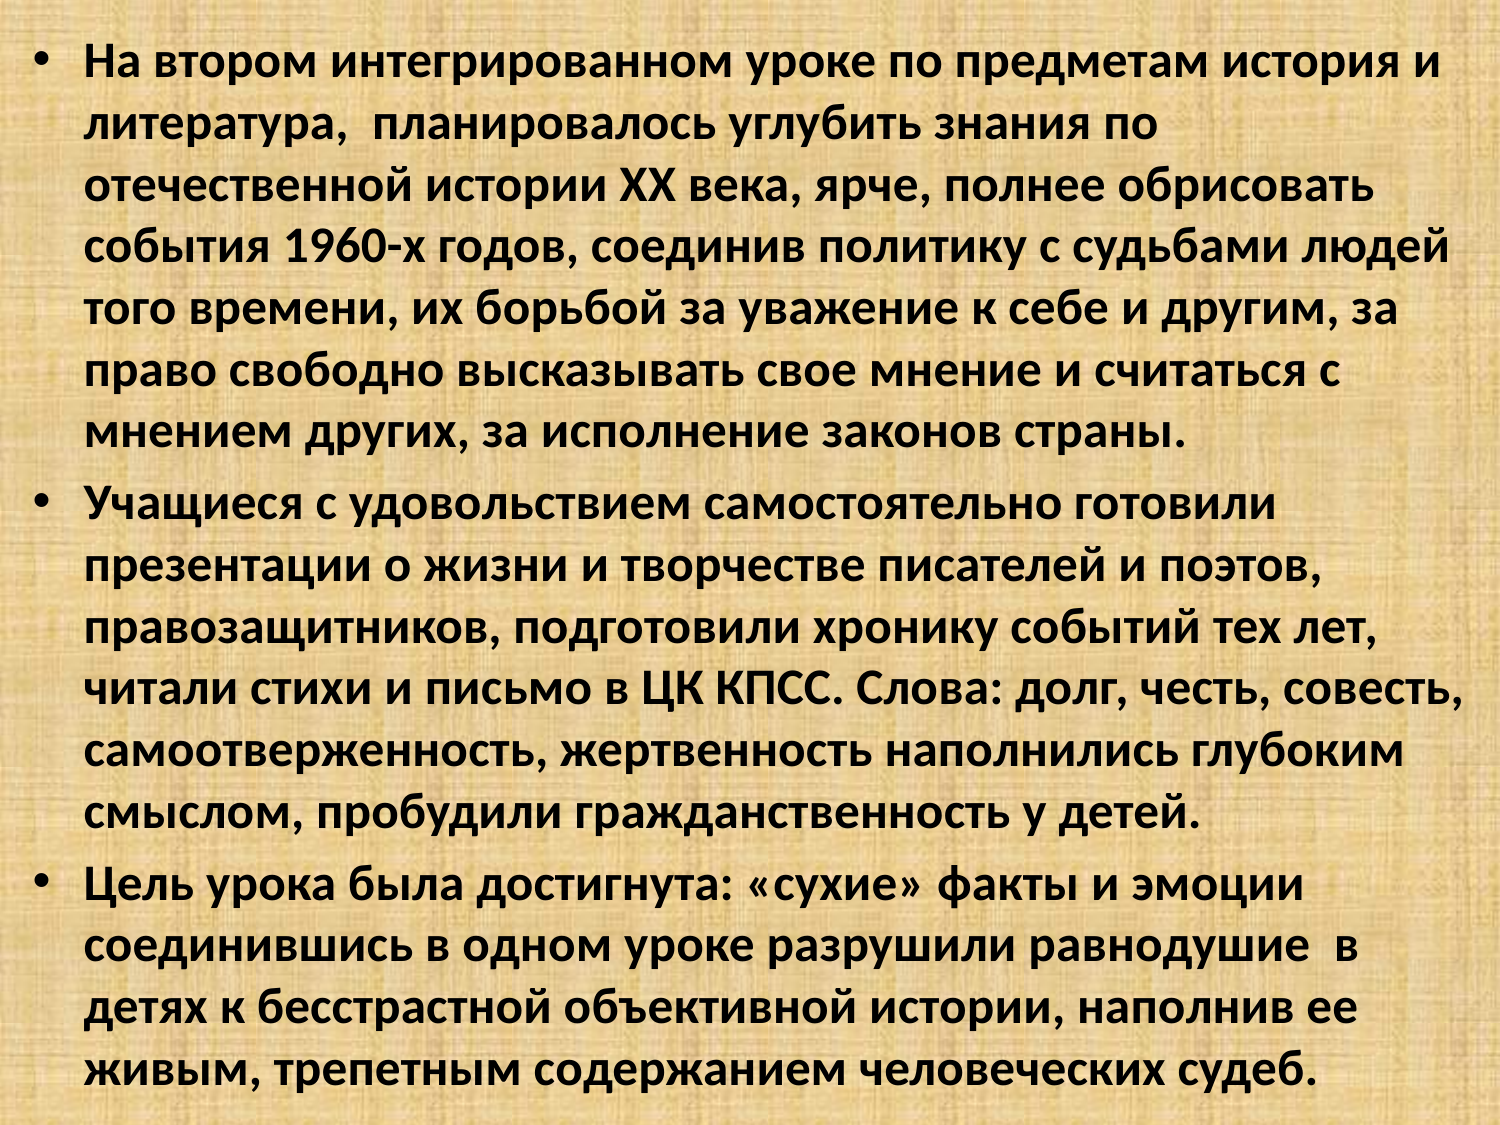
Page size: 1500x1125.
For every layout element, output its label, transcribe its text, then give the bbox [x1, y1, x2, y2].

list На втором интегрированном уроке по предметам история и литература, планировалось углубить знания по отечественной истории ХХ века, ярче, полнее обрисовать события 1960-х годов, соединив политику с судьбами людей того времени, их борьбой за уважение к себе и другим, за право свободно высказывать свое мнение и считаться с мнением других, за исполнение законов страны. Учащиеся с удовольствием самостоятельно готовили презентации о жизни и творчестве писателей и поэтов, правозащитников, подготовили хронику событий тех лет, читали стихи и письмо в ЦК КПСС. Слова: долг, честь, совесть, самоотверженность, жертвенность наполнились глубоким смыслом, пробудили гражданственность у детей. Цель урока была достигнута: «сухие» факты и эмоции соединившись в одном уроке разрушили равнодушие в детях к бесстрастной объективной истории, наполнив ее живым, трепетным содержанием человеческих судеб. [17, 19, 1500, 1125]
picture [0, 0, 1500, 1125]
